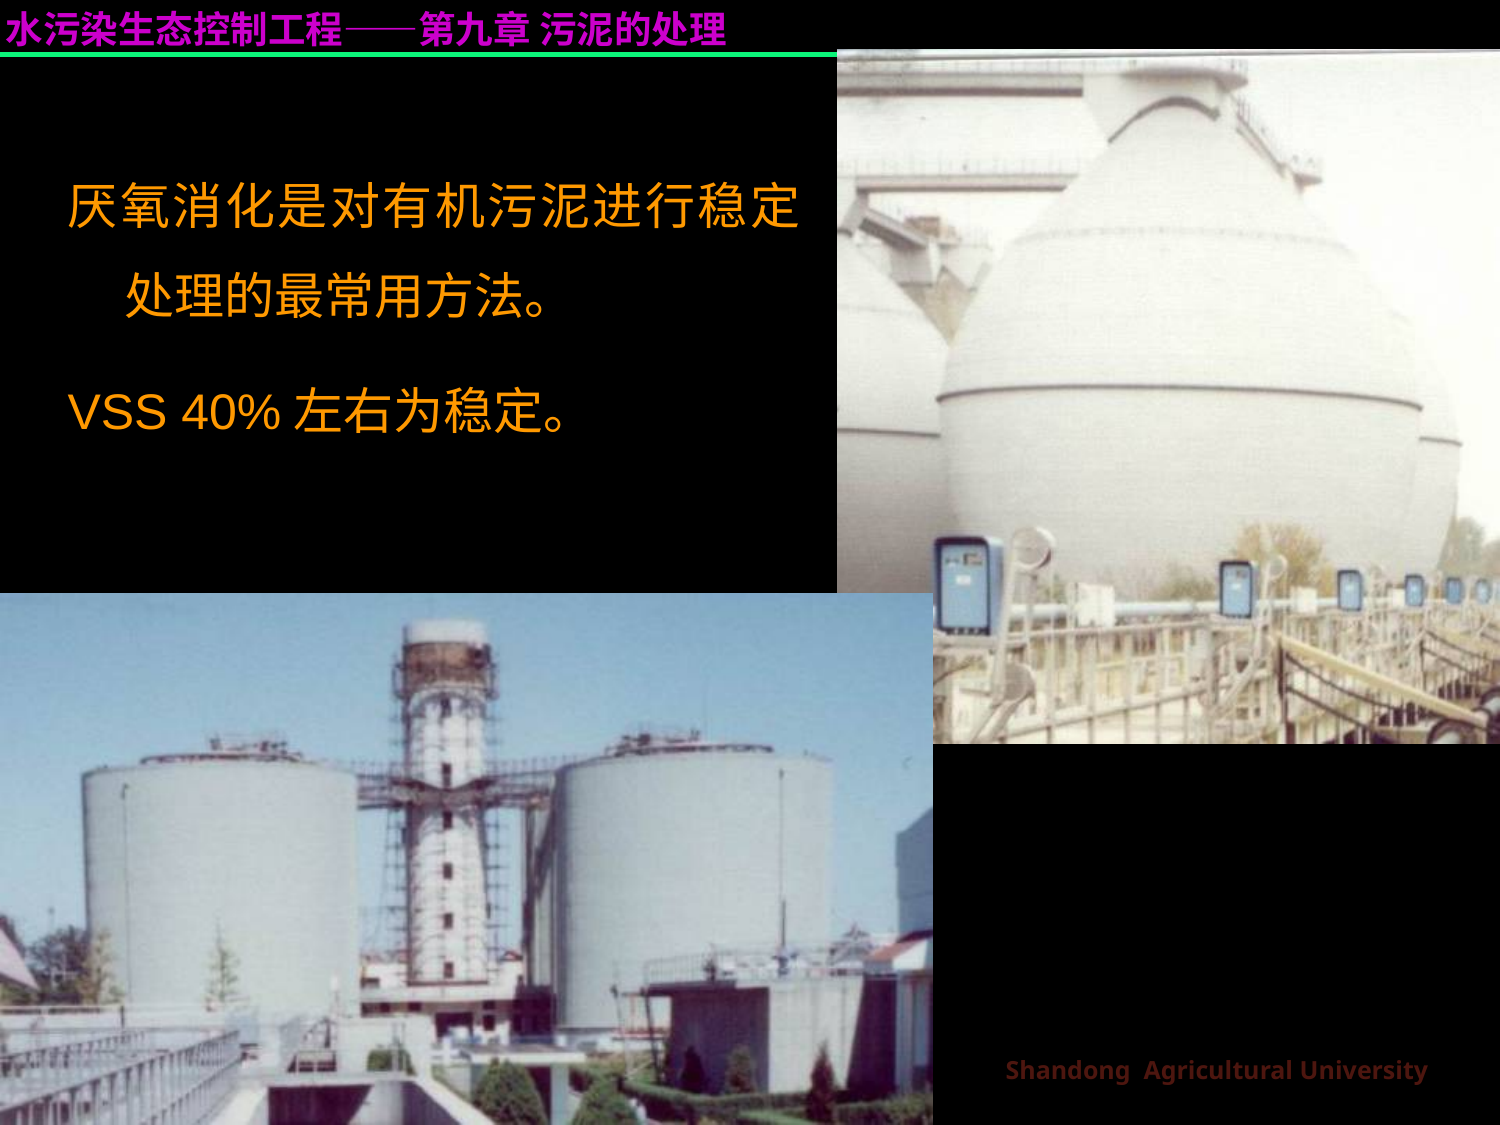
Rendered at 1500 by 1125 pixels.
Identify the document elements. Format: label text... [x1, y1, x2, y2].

text_box [50, 37, 613, 133]
picture [0, 49, 1500, 1125]
text_box 厌氧消化是对有机污泥进行稳定处理的最常用方法。 VSS 40%左右为稳定。 [53, 137, 816, 447]
